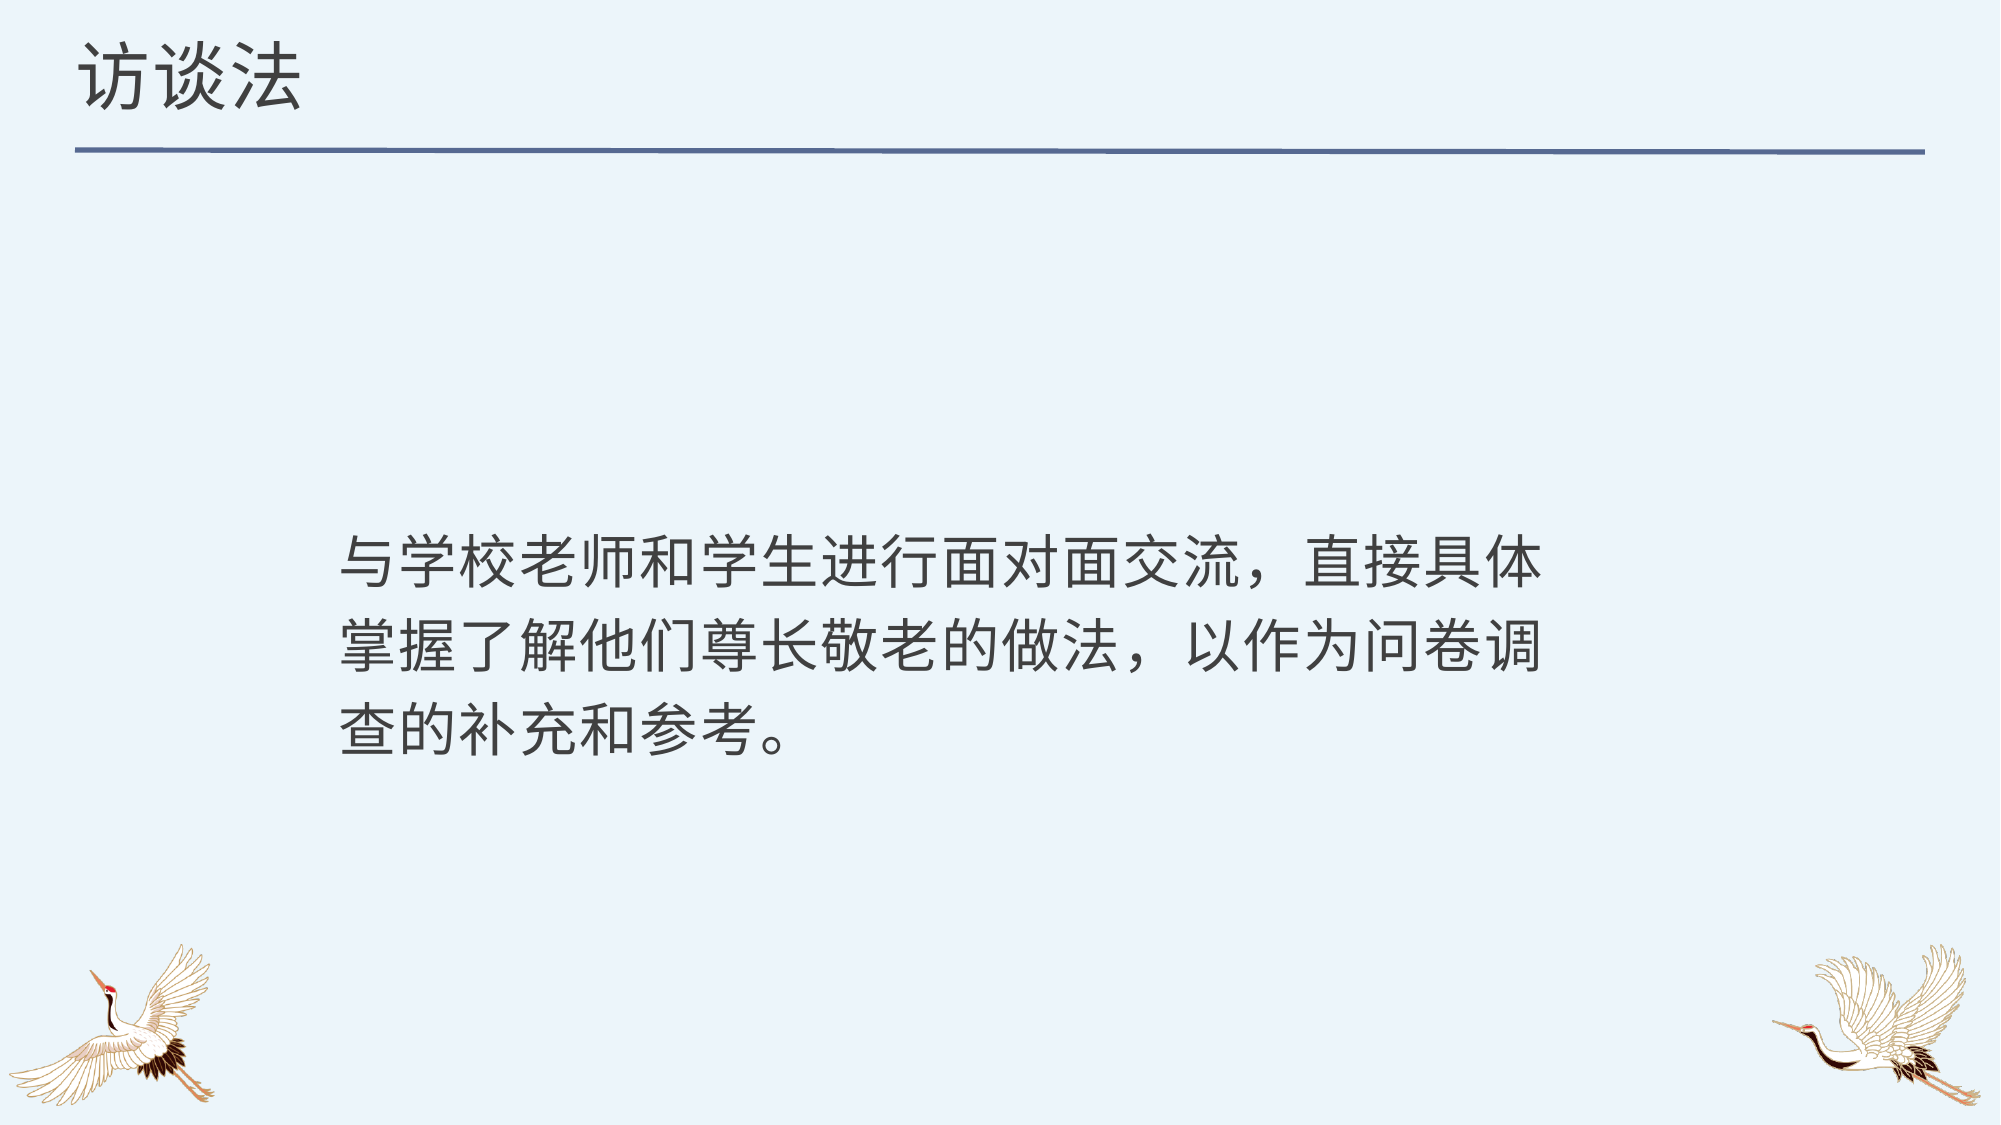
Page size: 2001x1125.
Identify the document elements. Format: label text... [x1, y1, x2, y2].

picture [1772, 944, 1981, 1106]
text_box 访谈法 [75, 24, 1925, 125]
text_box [74, 149, 1925, 153]
picture [9, 944, 215, 1106]
text_box 与学校老师和学生进行面对面交流，直接具体掌握了解他们尊长敬老的做法，以作为问卷调查的补充和参考。 [327, 290, 1615, 985]
